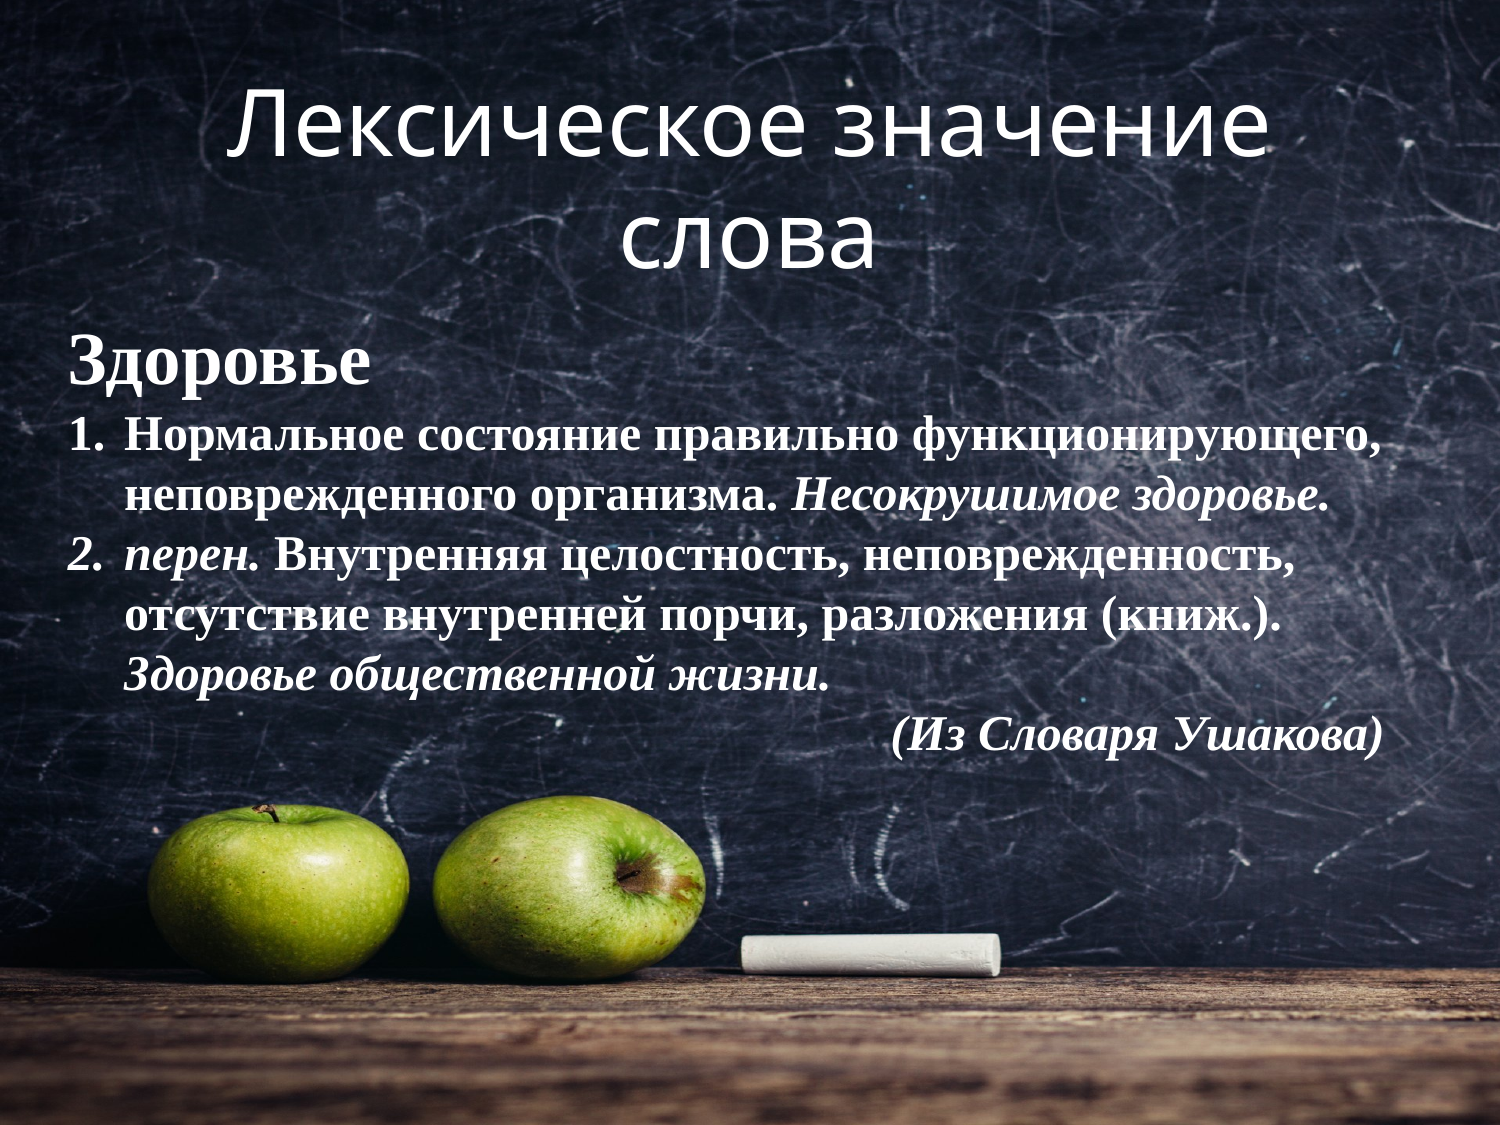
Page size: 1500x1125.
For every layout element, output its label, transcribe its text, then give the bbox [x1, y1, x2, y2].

text_box Здоровье Нормальное состояние правильно функционирующего, неповрежденного организма. Несокрушимое здоровье. перен. Внутренняя целостность, неповрежденность, отсутствие внутренней порчи, разложения (книж.). Здоровье общественной жизни. (Из Словаря Ушакова) [53, 302, 1400, 828]
title Лексическое значение слова [112, 54, 1388, 296]
picture [0, 0, 1500, 1125]
